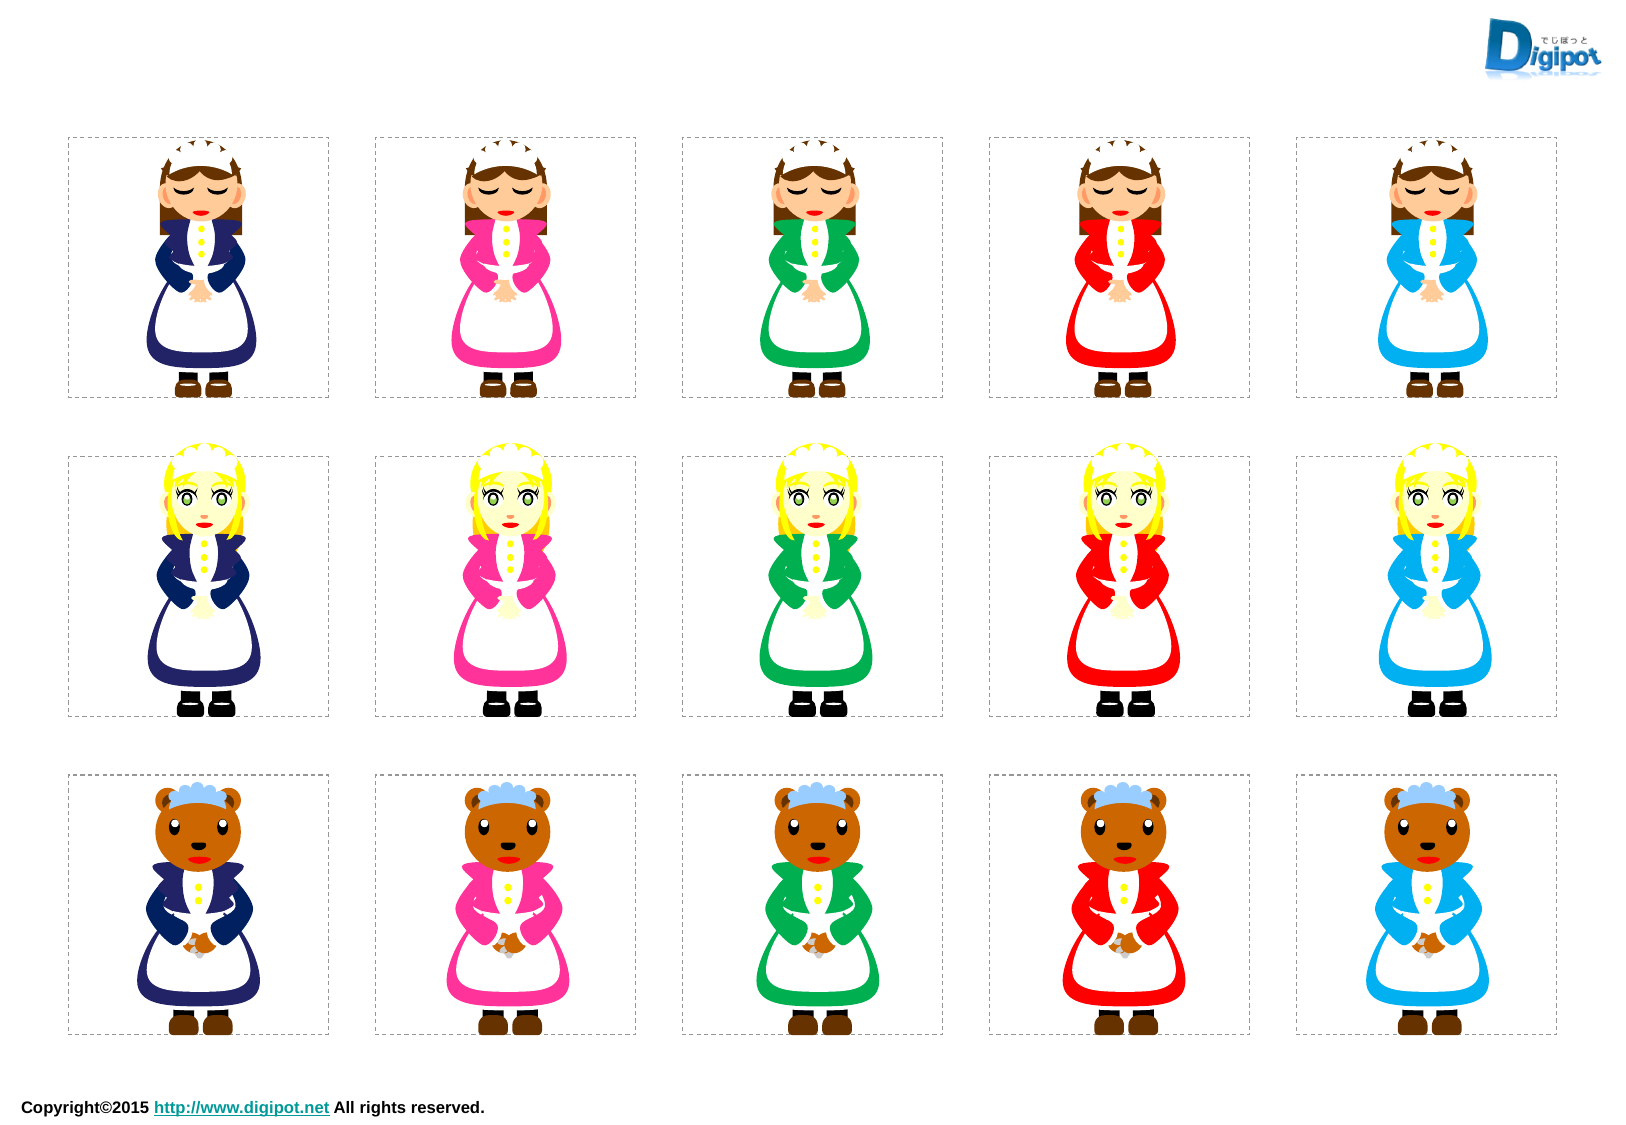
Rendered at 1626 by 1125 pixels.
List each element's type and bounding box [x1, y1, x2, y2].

text_box [756, 781, 880, 1036]
text_box [1365, 781, 1490, 1036]
text_box [453, 442, 567, 718]
picture [1485, 18, 1602, 82]
text_box [147, 442, 261, 718]
text_box [1066, 442, 1181, 718]
text_box [759, 138, 871, 398]
text_box [1065, 138, 1176, 398]
text_box [759, 442, 873, 718]
text_box [446, 781, 570, 1036]
text_box [451, 138, 562, 398]
text_box [136, 781, 261, 1036]
text_box [1377, 138, 1489, 398]
text_box [1378, 442, 1492, 718]
text_box [1062, 781, 1186, 1036]
text_box [146, 138, 257, 398]
